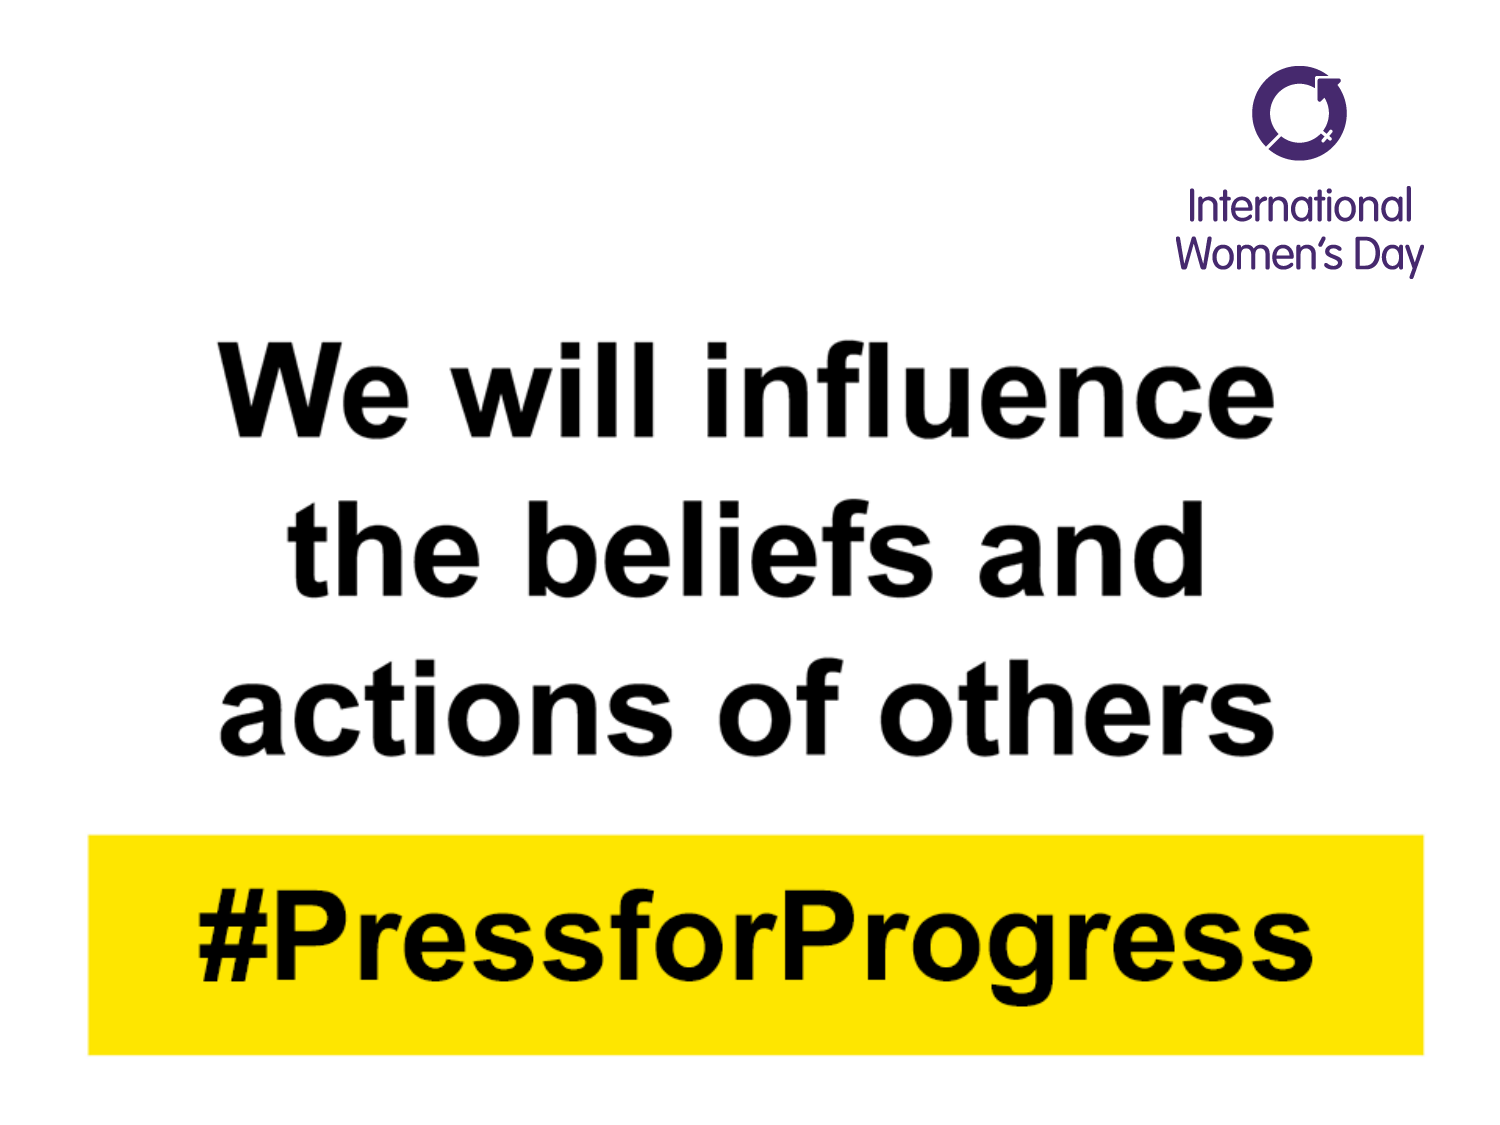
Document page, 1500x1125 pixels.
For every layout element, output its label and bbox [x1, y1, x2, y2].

picture [80, 825, 1436, 1071]
picture [1176, 66, 1424, 279]
picture [212, 327, 1288, 798]
